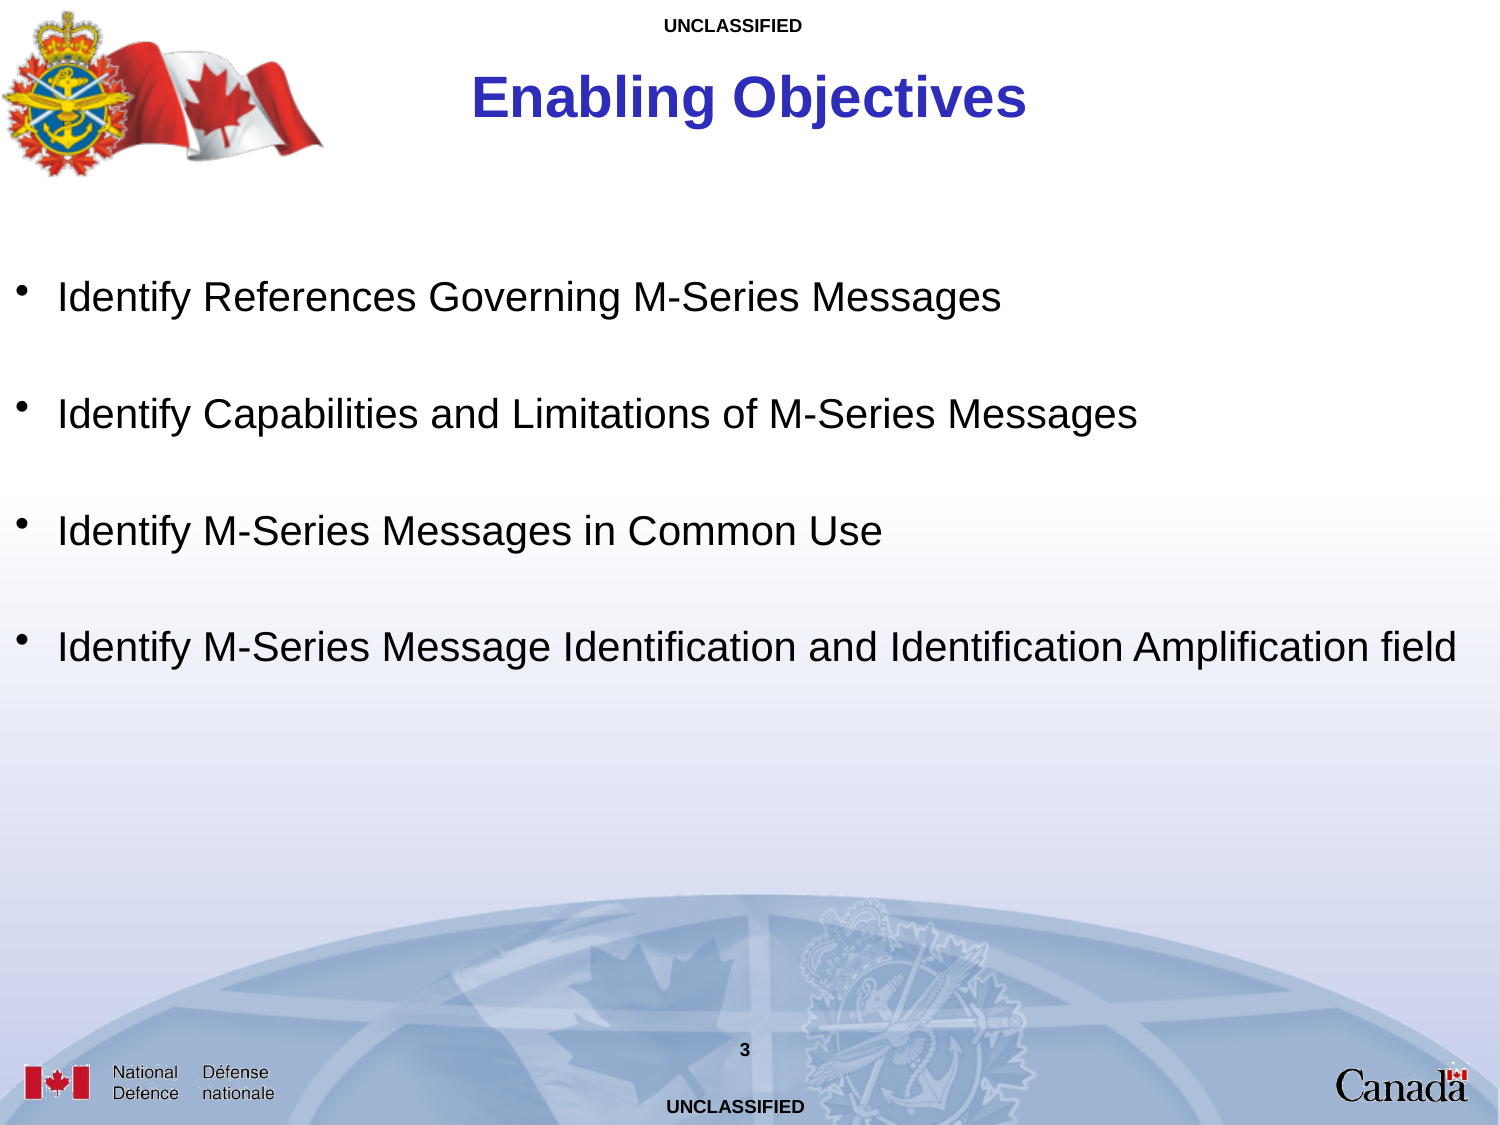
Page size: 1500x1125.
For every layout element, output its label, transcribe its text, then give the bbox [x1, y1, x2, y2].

picture [24, 1064, 275, 1100]
picture [1329, 1062, 1475, 1108]
title Enabling Objectives [385, 61, 1114, 128]
picture [0, 8, 329, 179]
list Identify References Governing M-Series Messages Identify Capabilities and Limitations of M-Series Messages Identify M-Series Messages in Common Use Identify M-Series Message Identification and Identification Amplification field [0, 262, 1500, 975]
